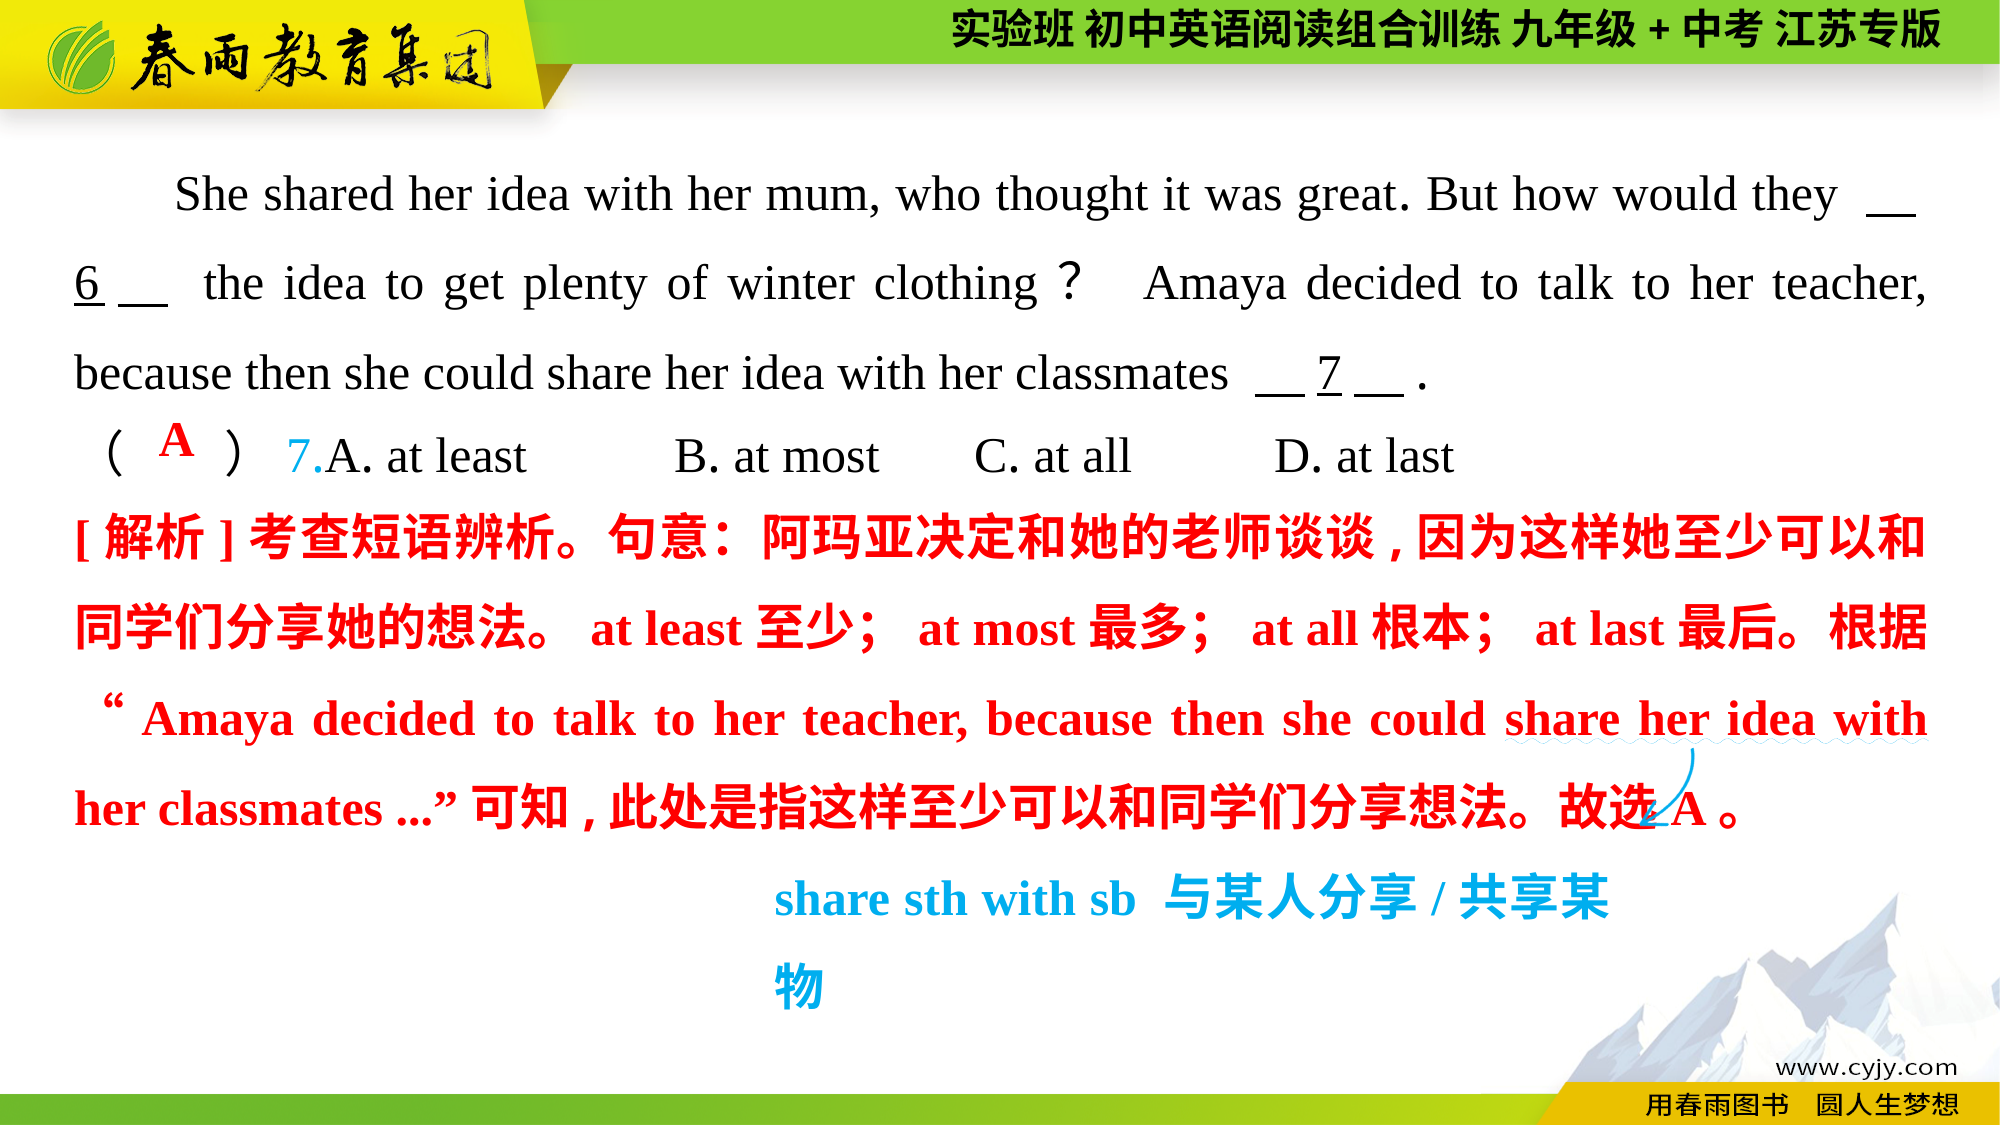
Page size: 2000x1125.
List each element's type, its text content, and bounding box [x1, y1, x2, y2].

text_box share sth with sb 与某人分享/共享某物 [759, 828, 1626, 933]
text_box [解析]考查短语辨析。句意：阿玛亚决定和她的老师谈谈,因为这样她至少可以和同学们分享她的想法。at least至少；at most最多；at all根本；at last最后。根据“Amaya decided to talk to her teacher, because then she could share her idea with her classmates ...”可知,此处是指这样至少可以和同学们分享想法。故选A。 [59, 467, 1944, 843]
picture [0, 0, 2000, 1125]
list She shared her idea with her mum, who thought it was great. But how would they 6 the idea to get plenty of winter clothing？ Amaya decided to talk to her teacher, because then she could share her idea with her classmates 7 . [59, 122, 1944, 385]
text_box A [143, 398, 210, 467]
text_box （ ）7.A. at least B. at most C. at all D. at last [59, 385, 1944, 467]
